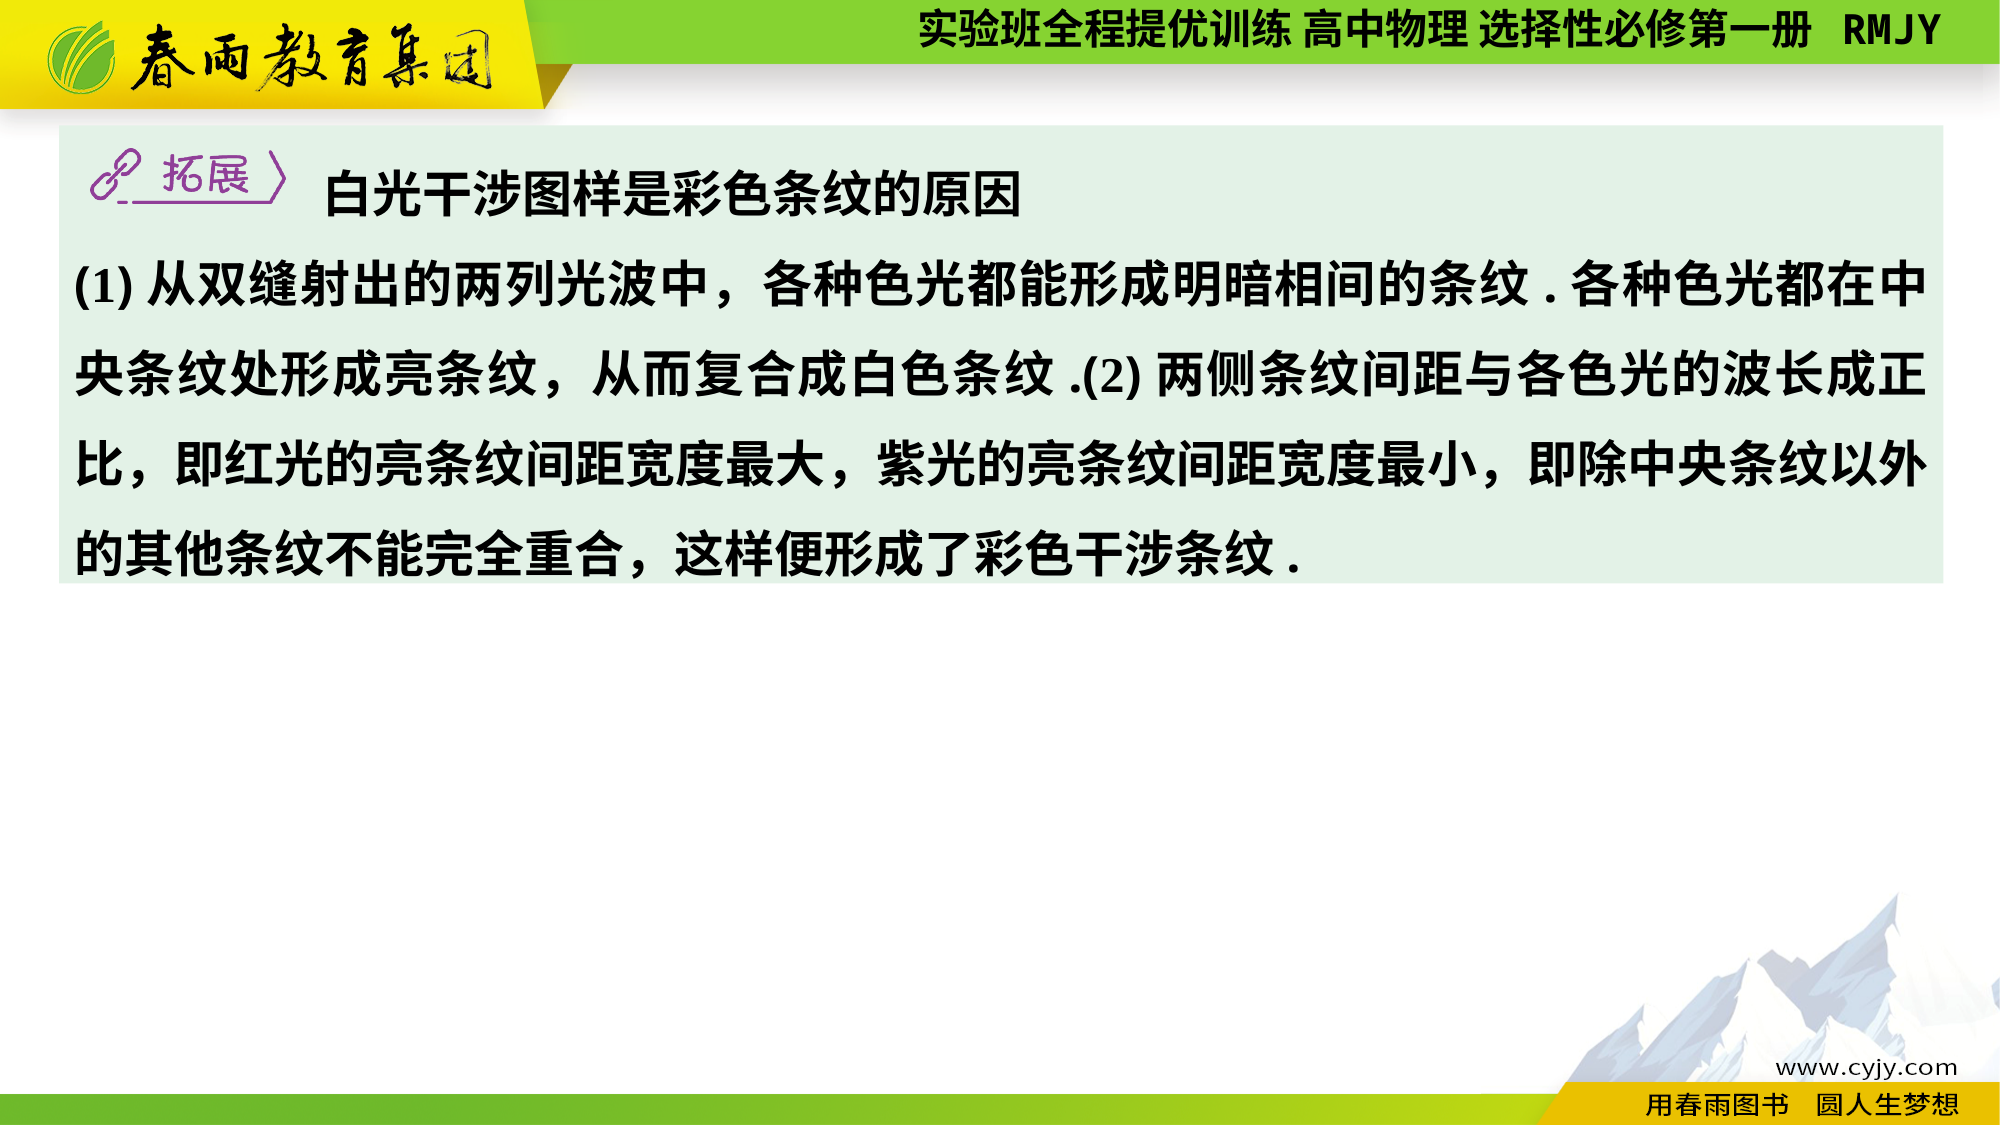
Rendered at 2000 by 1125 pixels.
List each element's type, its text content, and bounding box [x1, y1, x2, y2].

list 白光干涉图样是彩色条纹的原因 (1)从双缝射出的两列光波中，各种色光都能形成明暗相间的条纹.各种色光都在中央条纹处形成亮条纹，从而复合成白色条纹.(2)两侧条纹间距与各色光的波长成正比，即红光的亮条纹间距宽度最大，紫光的亮条纹间距宽度最小，即除中央条纹以外的其他条纹不能完全重合，这样便形成了彩色干涉条纹. [59, 125, 1944, 584]
picture [0, 0, 2000, 1125]
